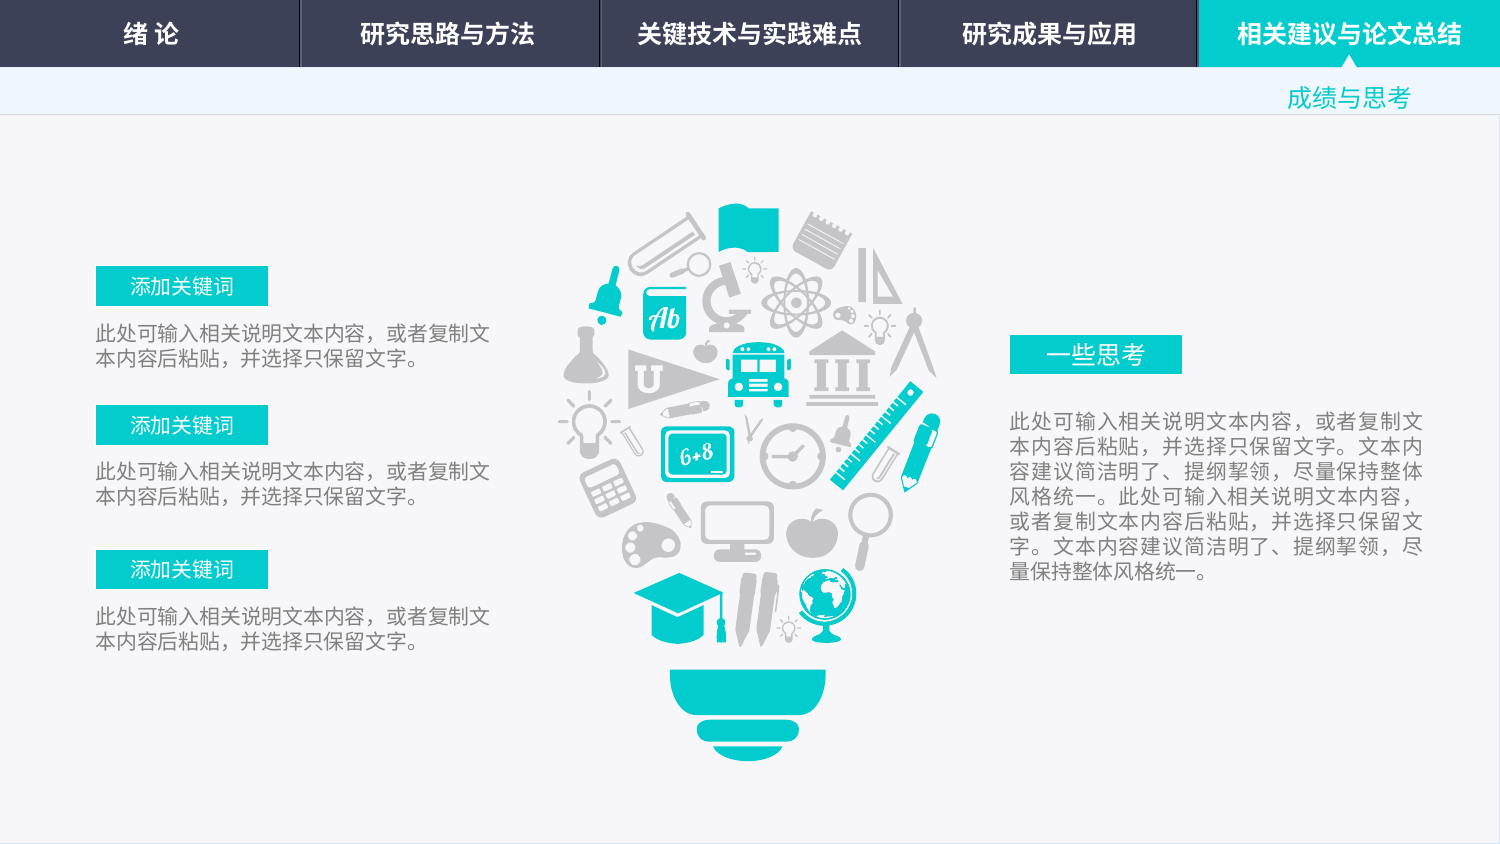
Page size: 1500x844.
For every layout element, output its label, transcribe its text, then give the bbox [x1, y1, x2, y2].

text_box 研究成果与应用 [899, 9, 1199, 59]
text_box 添加关键词 [94, 547, 270, 592]
text_box 此处可输入相关说明文本内容，或者复制文本内容后粘贴，并选择只保留文字。 [95, 320, 491, 371]
text_box 此处可输入相关说明文本内容，或者复制文本内容后粘贴，并选择只保留文字。 [95, 603, 491, 654]
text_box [557, 197, 942, 762]
text_box 此处可输入相关说明文本内容，或者复制文本内容后粘贴，并选择只保留文字。文本内容建议简洁明了、提纲挈领，尽量保持整体风格统一。此处可输入相关说明文本内容，或者复制文本内容后粘贴，并选择只保留文字。文本内容建议简洁明了、提纲挈领，尽量保持整体风格统一。 [1009, 408, 1424, 584]
text_box 添加关键词 [94, 264, 270, 308]
text_box 研究思路与方法 [297, 9, 599, 59]
text_box 关键技术与实践难点 [599, 9, 899, 59]
text_box 添加关键词 [94, 403, 270, 447]
text_box 一些思考 [1008, 332, 1185, 377]
text_box 绪 论 [0, 9, 297, 59]
text_box 此处可输入相关说明文本内容，或者复制文本内容后粘贴，并选择只保留文字。 [95, 458, 491, 509]
text_box 相关建议与论文总结 [1199, 9, 1500, 59]
text_box 成绩与思考 [1272, 59, 1428, 120]
